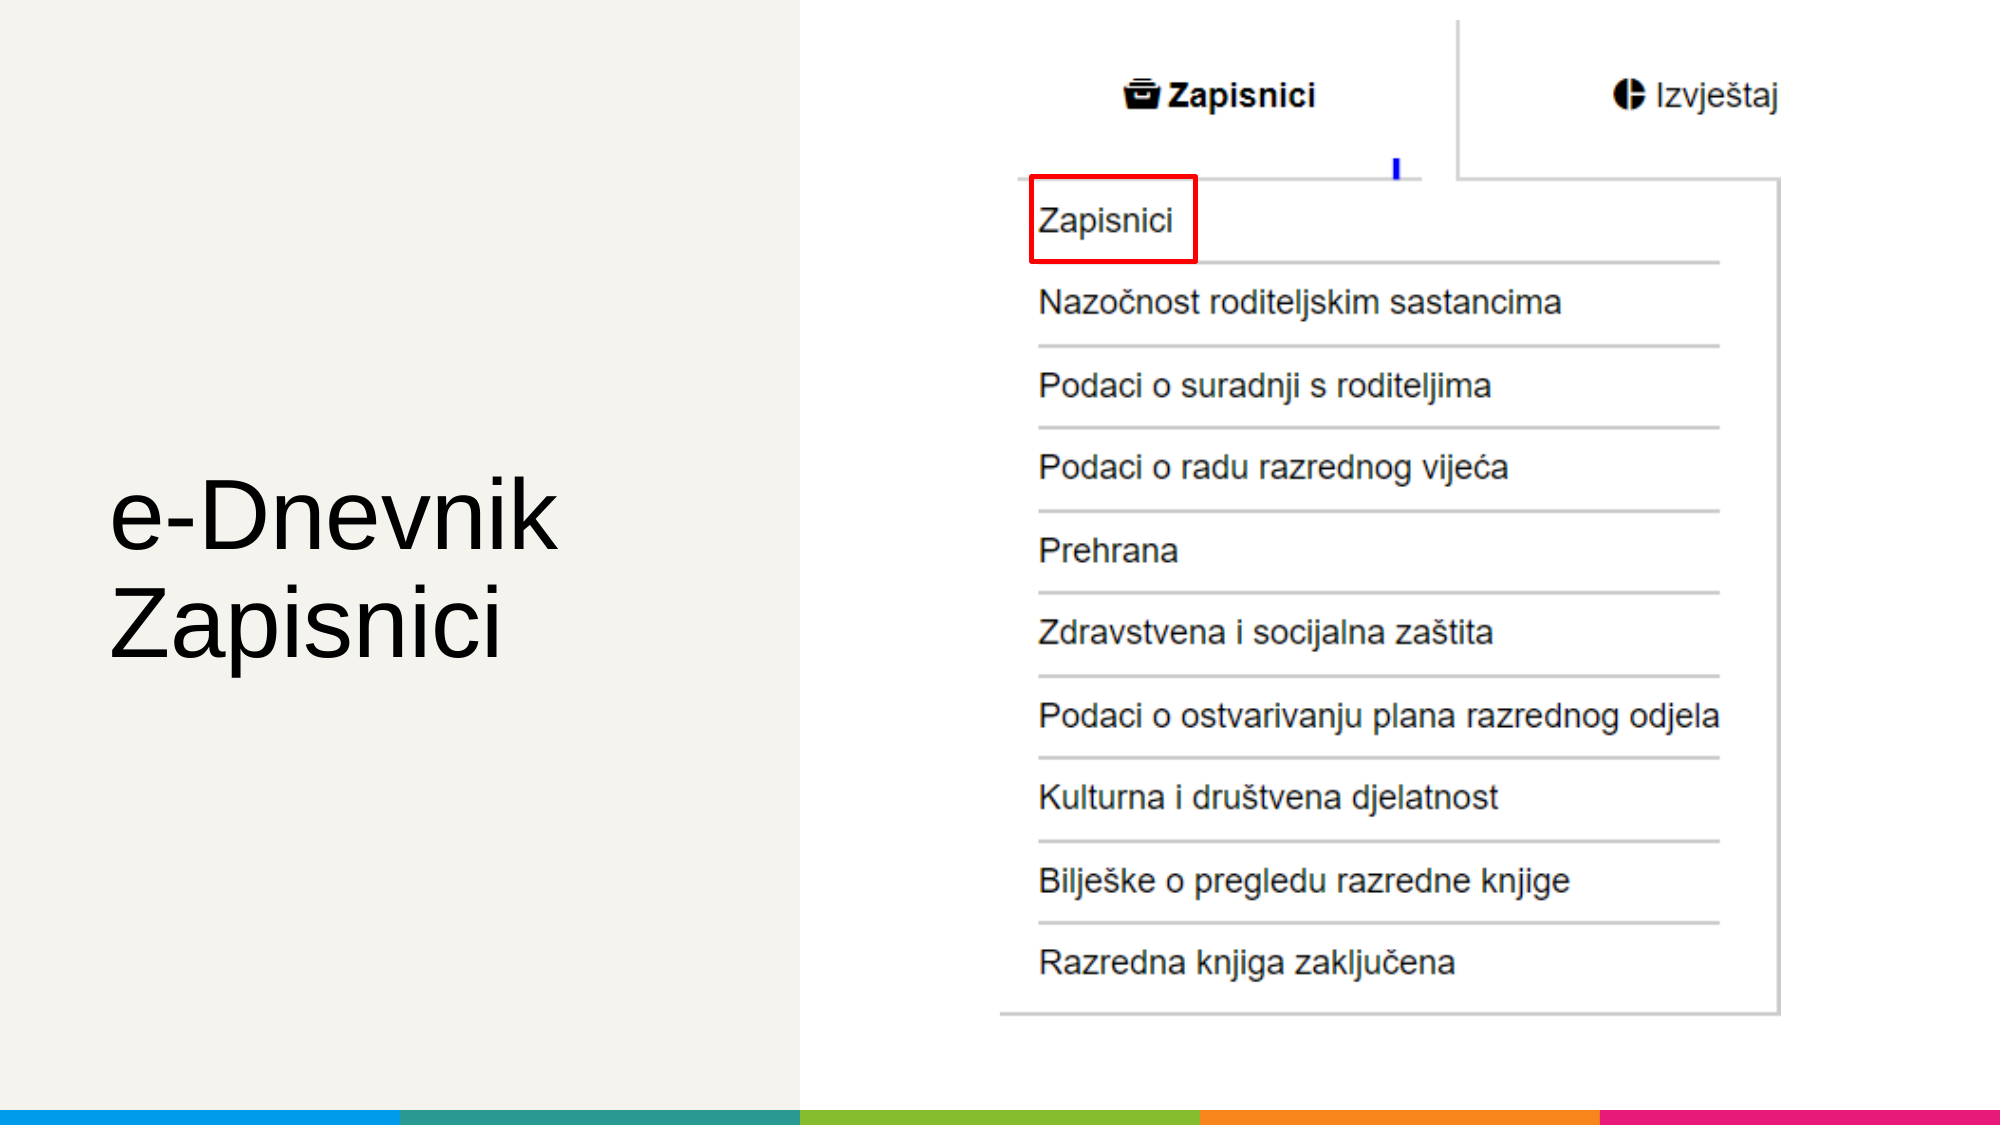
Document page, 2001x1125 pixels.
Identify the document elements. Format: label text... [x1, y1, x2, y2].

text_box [999, 19, 1782, 1022]
title e-Dnevnik Zapisnici [94, 423, 740, 687]
